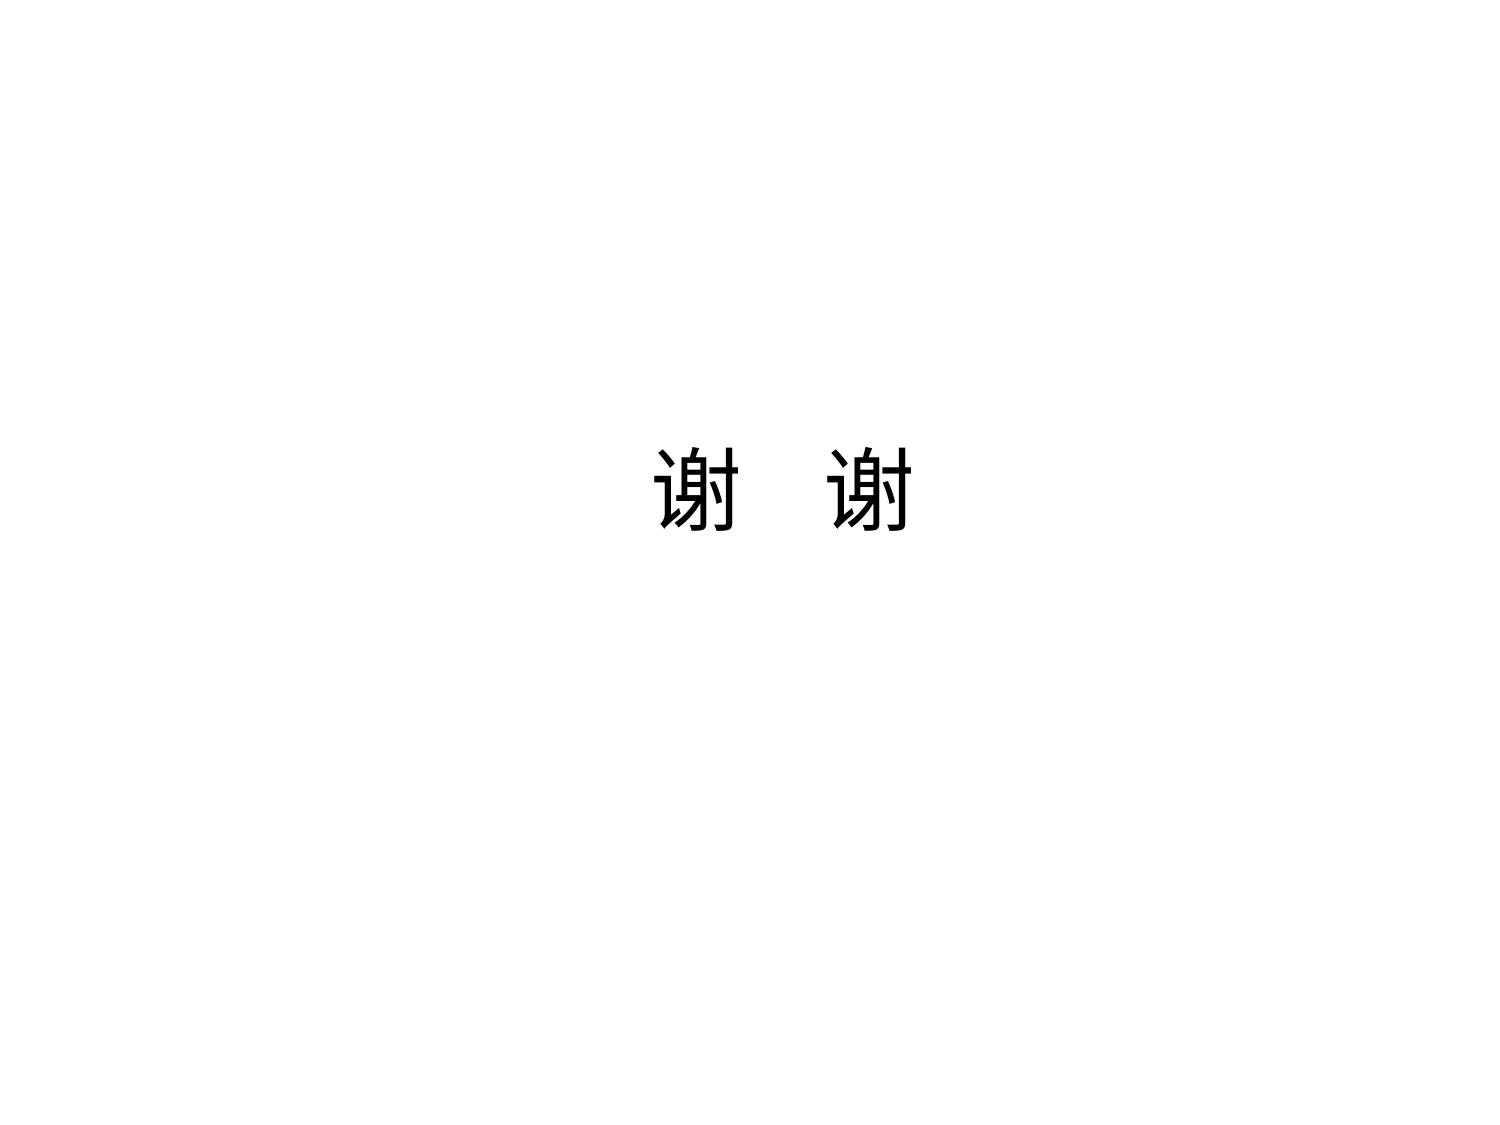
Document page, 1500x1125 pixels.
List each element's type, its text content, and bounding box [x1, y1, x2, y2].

list 谢 谢 [357, 437, 1208, 713]
